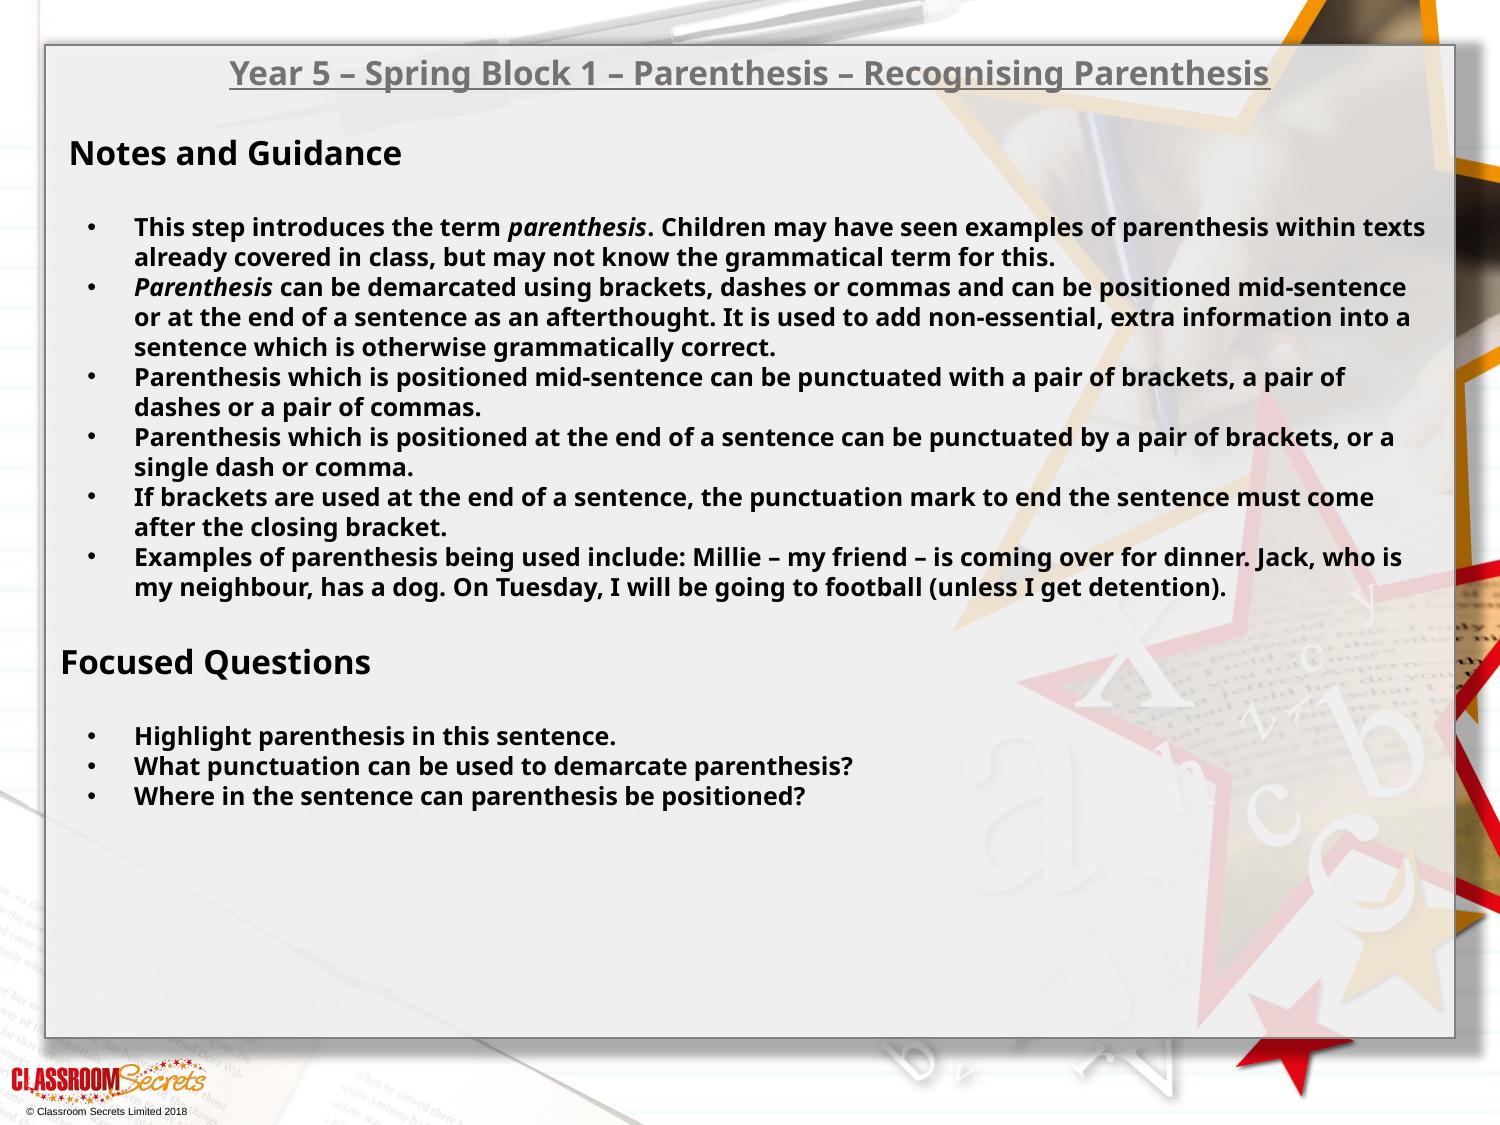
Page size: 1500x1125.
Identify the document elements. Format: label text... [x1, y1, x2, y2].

picture [0, 0, 1500, 1125]
text_box Year 5 – Spring Block 1 – Parenthesis – Recognising Parenthesis Notes and Guidance This step introduces the term parenthesis. Children may have seen examples of parenthesis within texts already covered in class, but may not know the grammatical term for this. Parenthesis can be demarcated using brackets, dashes or commas and can be positioned mid-sentence or at the end of a sentence as an afterthought. It is used to add non-essential, extra information into a sentence which is otherwise grammatically correct. Parenthesis which is positioned mid-sentence can be punctuated with a pair of brackets, a pair of dashes or a pair of commas. Parenthesis which is positioned at the end of a sentence can be punctuated by a pair of brackets, or a single dash or comma. If brackets are used at the end of a sentence, the punctuation mark to end the sentence must come after the closing bracket. Examples of parenthesis being used include: Millie – my friend – is coming over for dinner. Jack, who is my neighbour, has a dog. On Tuesday, I will be going to football (unless I get detention). Focused Questions Highlight parenthesis in this sentence. What punctuation can be used to demarcate parenthesis? Where in the sentence can parenthesis be positioned? [44, 44, 1456, 1039]
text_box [11, 1058, 207, 1125]
